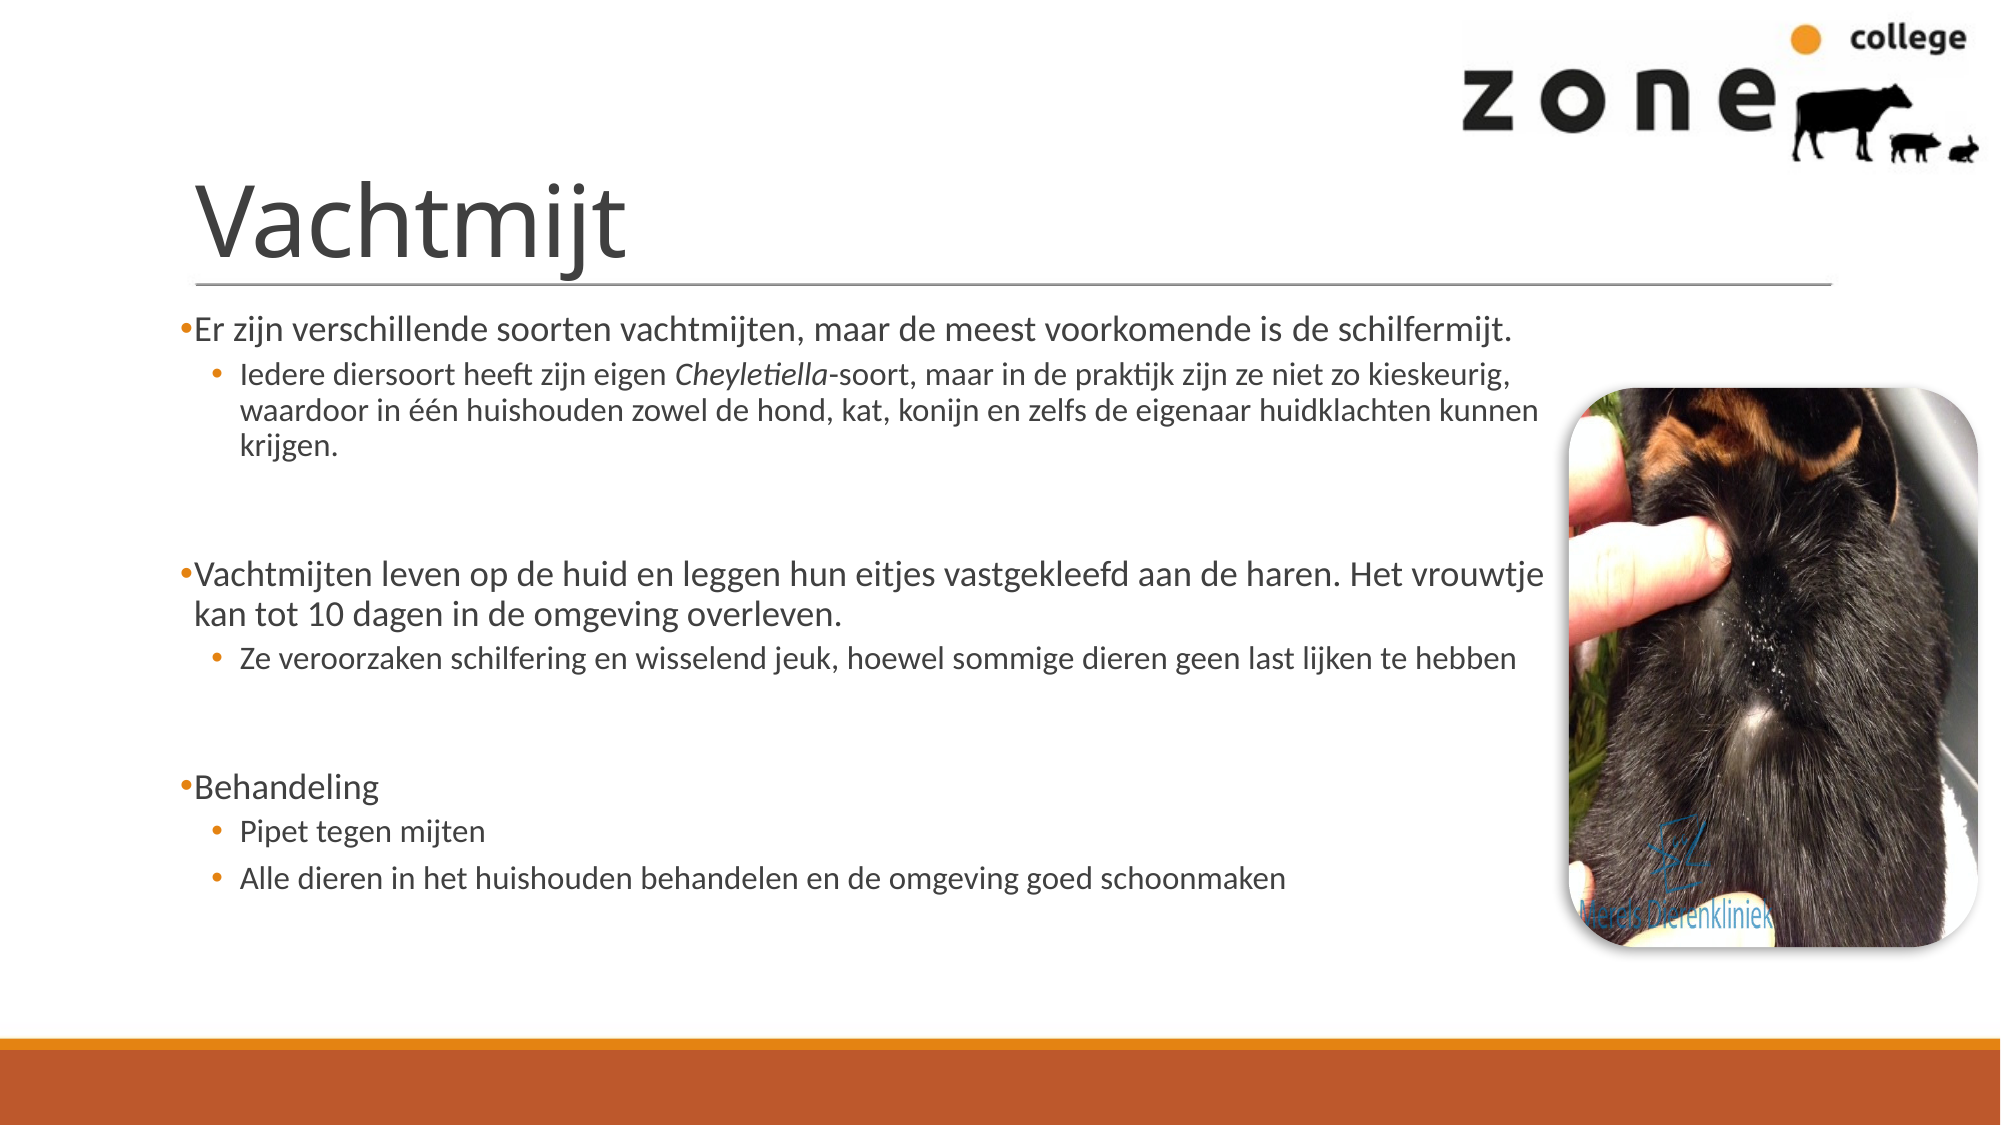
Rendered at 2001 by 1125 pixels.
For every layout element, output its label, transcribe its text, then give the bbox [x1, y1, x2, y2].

picture [0, 0, 2001, 1125]
title Vachtmijt [180, 47, 1830, 285]
list Er zijn verschillende soorten vachtmijten, maar de meest voorkomende is de schilfermijt. Iedere diersoort heeft zijn eigen Cheyletiella-soort, maar in de praktijk zijn ze niet zo kieskeurig, waardoor in één huishouden zowel de hond, kat, konijn en zelfs de eigenaar huidklachten kunnen krijgen. Vachtmijten leven op de huid en leggen hun eitjes vastgekleefd aan de haren. Het vrouwtje kan tot 10 dagen in de omgeving overleven. Ze veroorzaken schilfering en wisselend jeuk, hoewel sommige dieren geen last lijken te hebben Behandeling Pipet tegen mijten Alle dieren in het huishouden behandelen en de omgeving goed schoonmaken [180, 302, 1548, 963]
